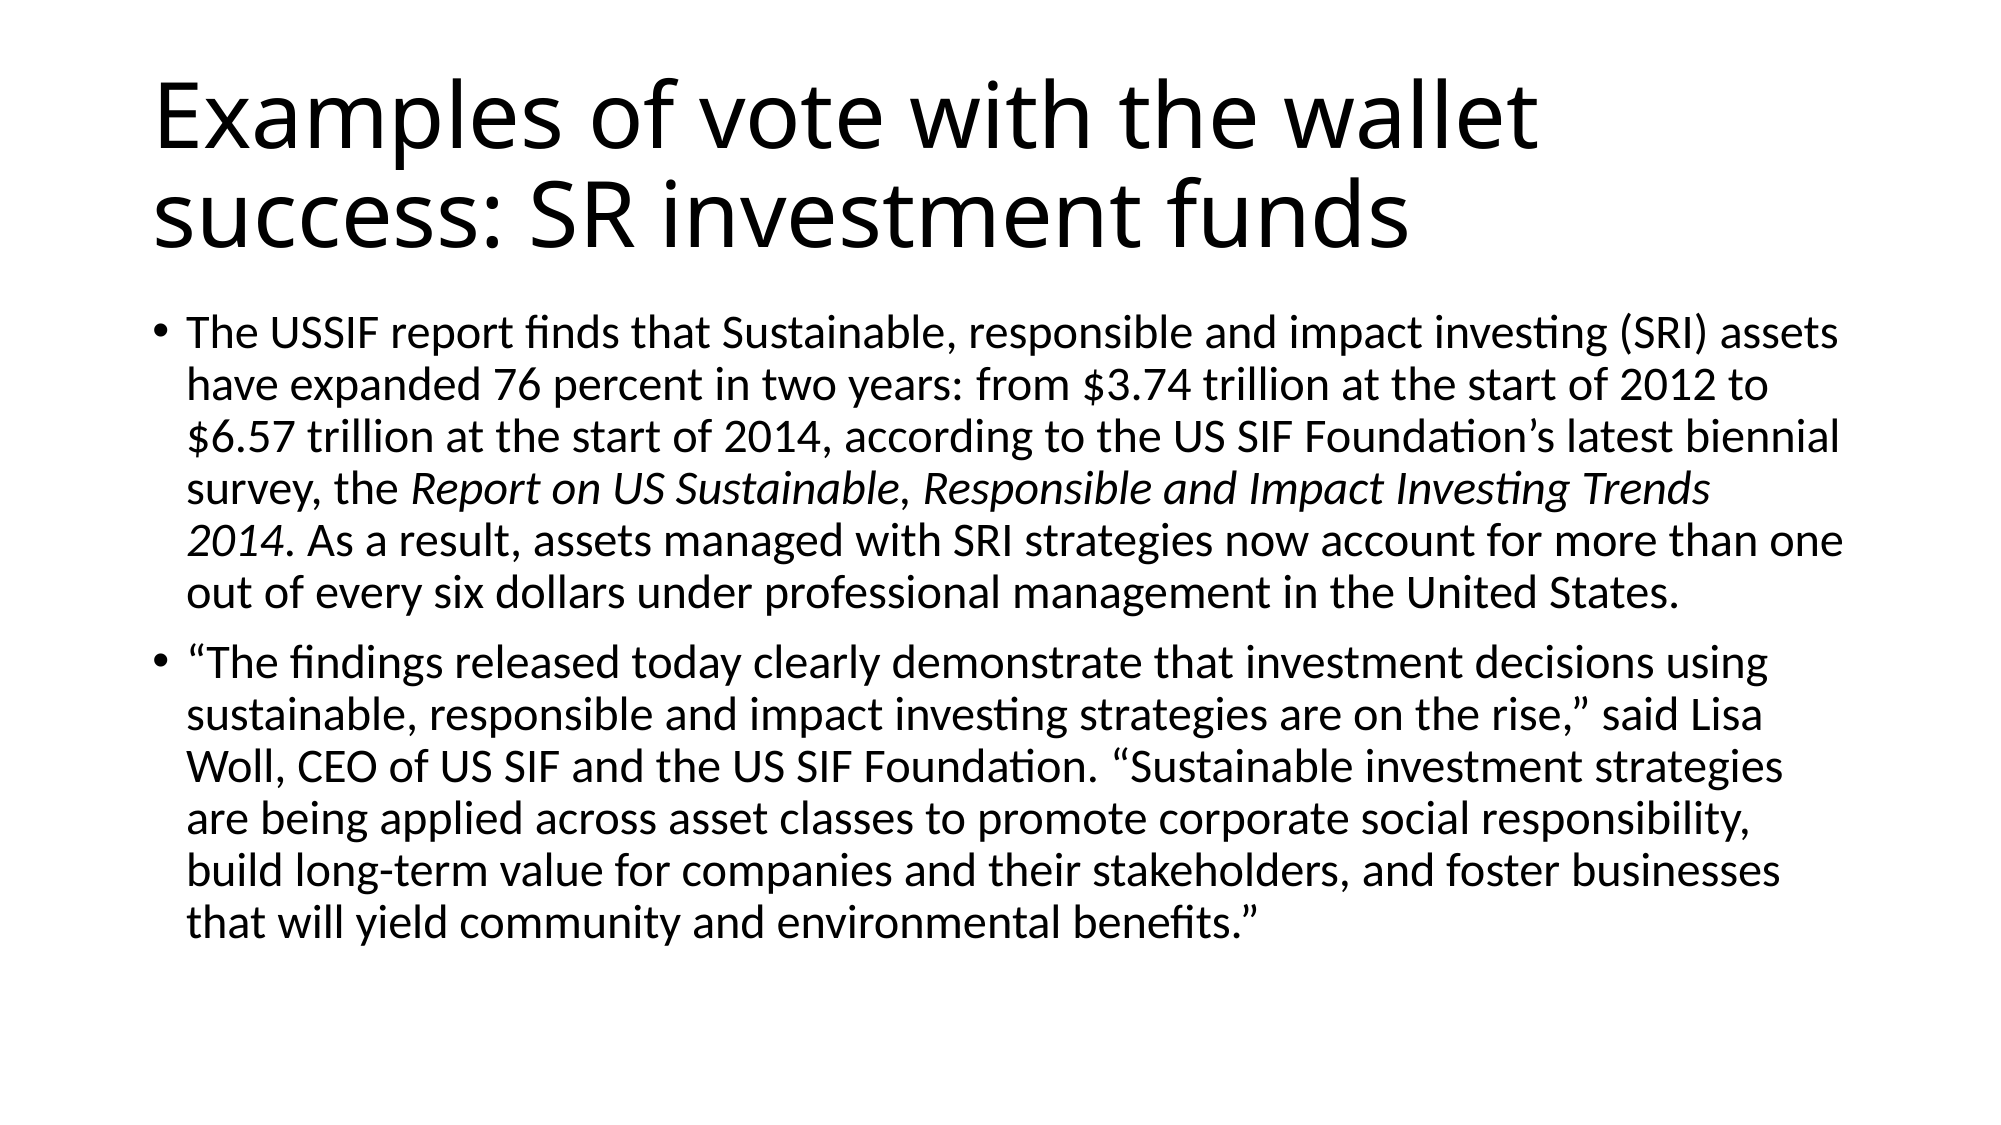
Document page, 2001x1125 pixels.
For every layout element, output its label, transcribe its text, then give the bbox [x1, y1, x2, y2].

title Examples of vote with the wallet success: SR investment funds [137, 59, 1863, 278]
list The USSIF report finds that Sustainable, responsible and impact investing (SRI) assets have expanded 76 percent in two years: from $3.74 trillion at the start of 2012 to $6.57 trillion at the start of 2014, according to the US SIF Foundation’s latest biennial survey, the Report on US Sustainable, Responsible and Impact Investing Trends 2014. As a result, assets managed with SRI strategies now account for more than one out of every six dollars under professional management in the United States. “The findings released today clearly demonstrate that investment decisions using sustainable, responsible and impact investing strategies are on the rise,” said Lisa Woll, CEO of US SIF and the US SIF Foundation. “Sustainable investment strategies are being applied across asset classes to promote corporate social responsibility, build long-term value for companies and their stakeholders, and foster businesses that will yield community and environmental benefits.” [137, 299, 1863, 1014]
